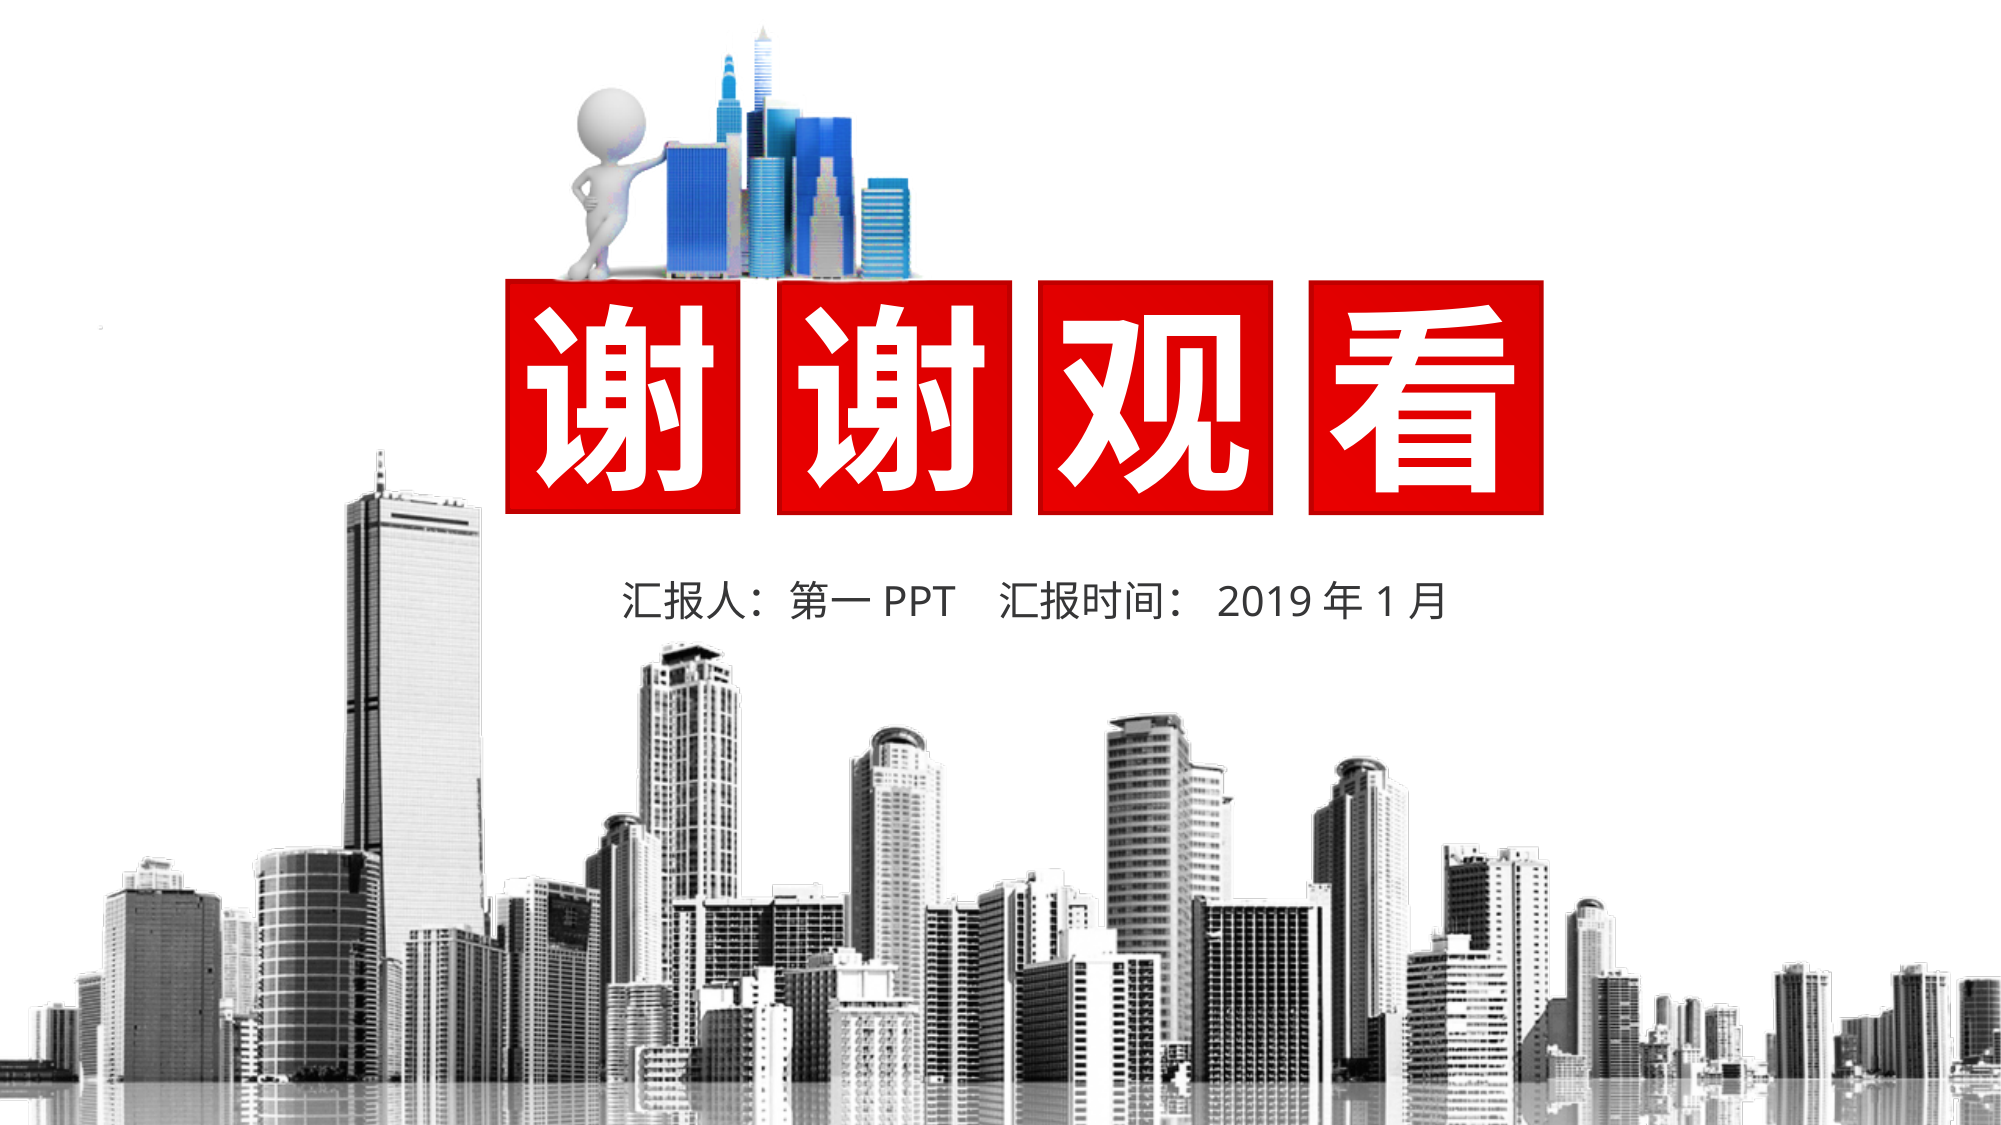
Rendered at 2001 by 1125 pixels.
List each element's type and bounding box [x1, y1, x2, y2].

text_box [1308, 280, 1544, 516]
text_box [776, 280, 1013, 516]
picture [0, 0, 2001, 1125]
text_box [505, 278, 741, 515]
text_box [1037, 280, 1274, 516]
